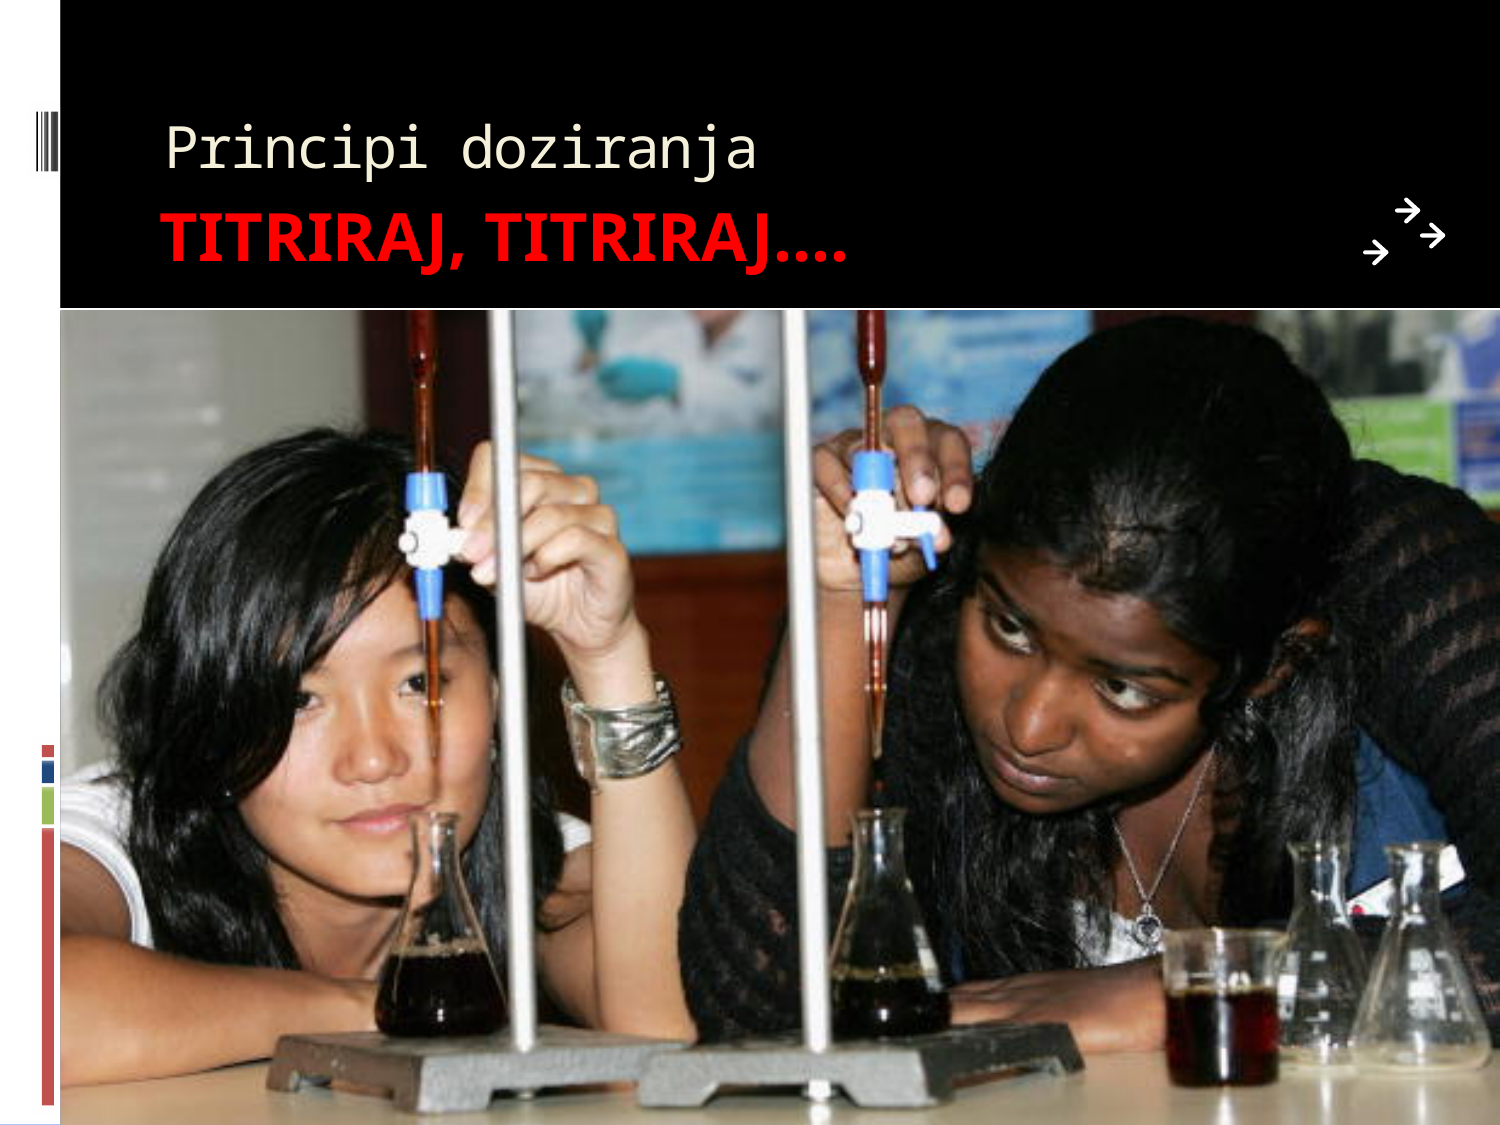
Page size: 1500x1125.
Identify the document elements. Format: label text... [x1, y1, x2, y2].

picture [59, 310, 1500, 1125]
list TITRIRAJ, TITRIRAJ.... [140, 187, 1275, 301]
title Principi doziranja [150, 72, 1275, 187]
